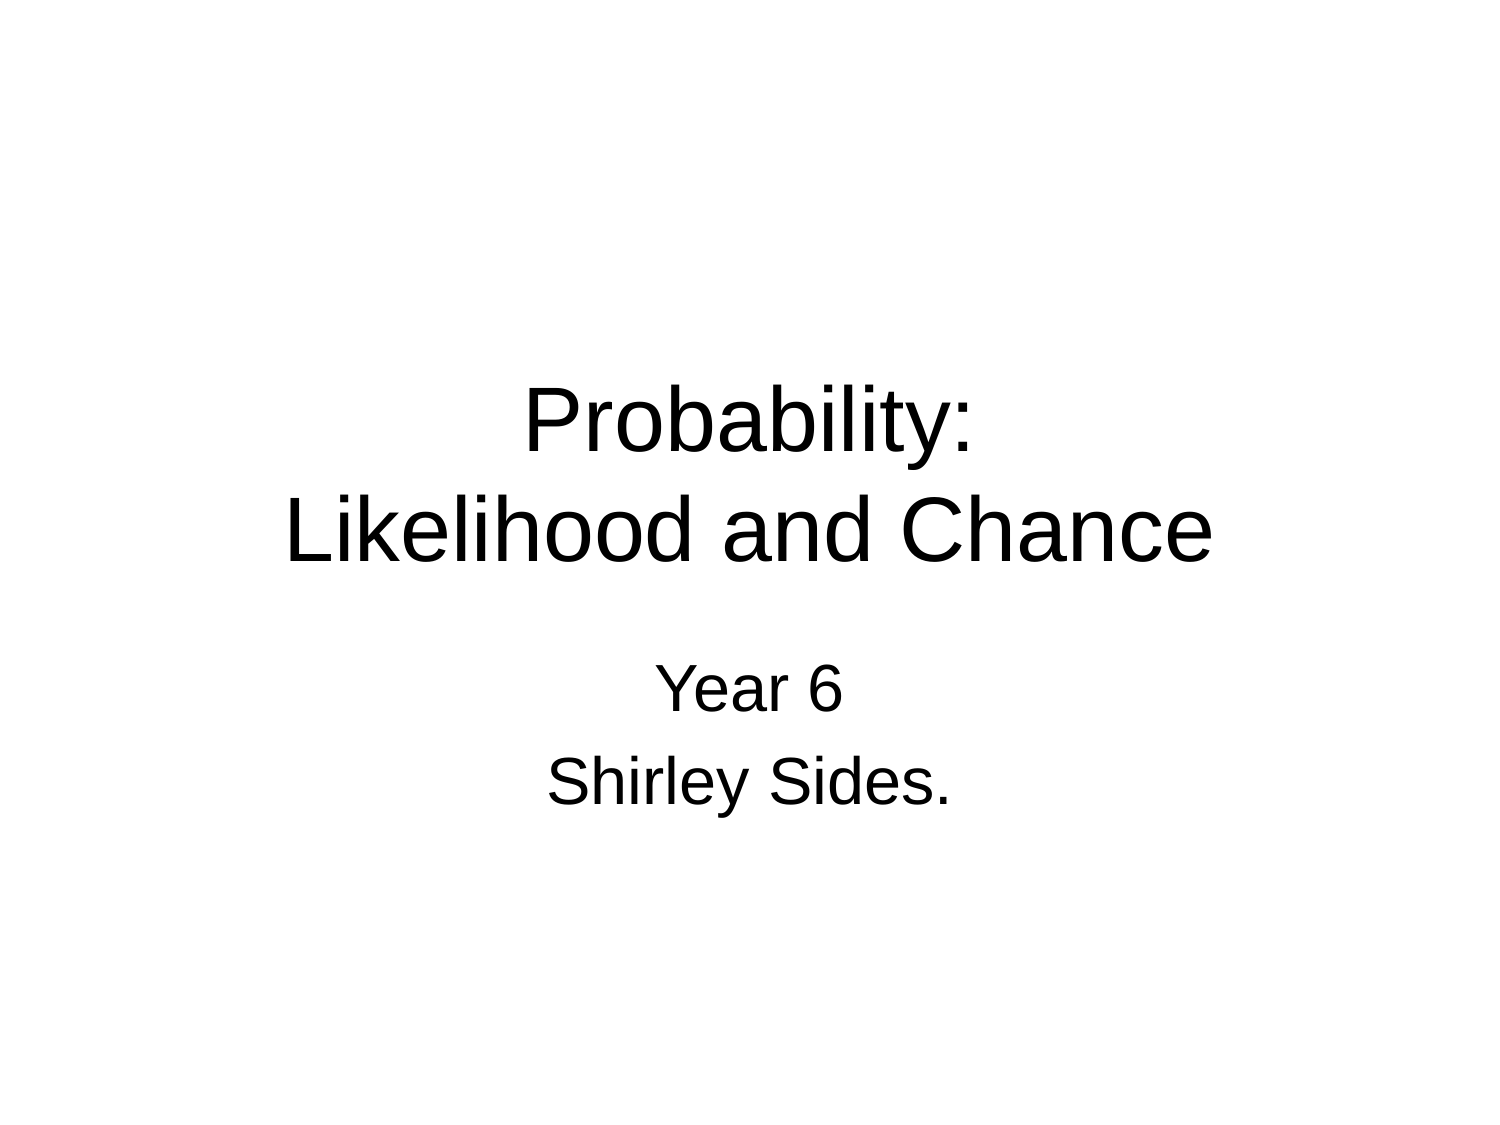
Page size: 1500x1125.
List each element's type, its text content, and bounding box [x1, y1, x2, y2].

title Probability: Likelihood and Chance [112, 349, 1388, 591]
subtitle Year 6 Shirley Sides. [224, 637, 1276, 926]
